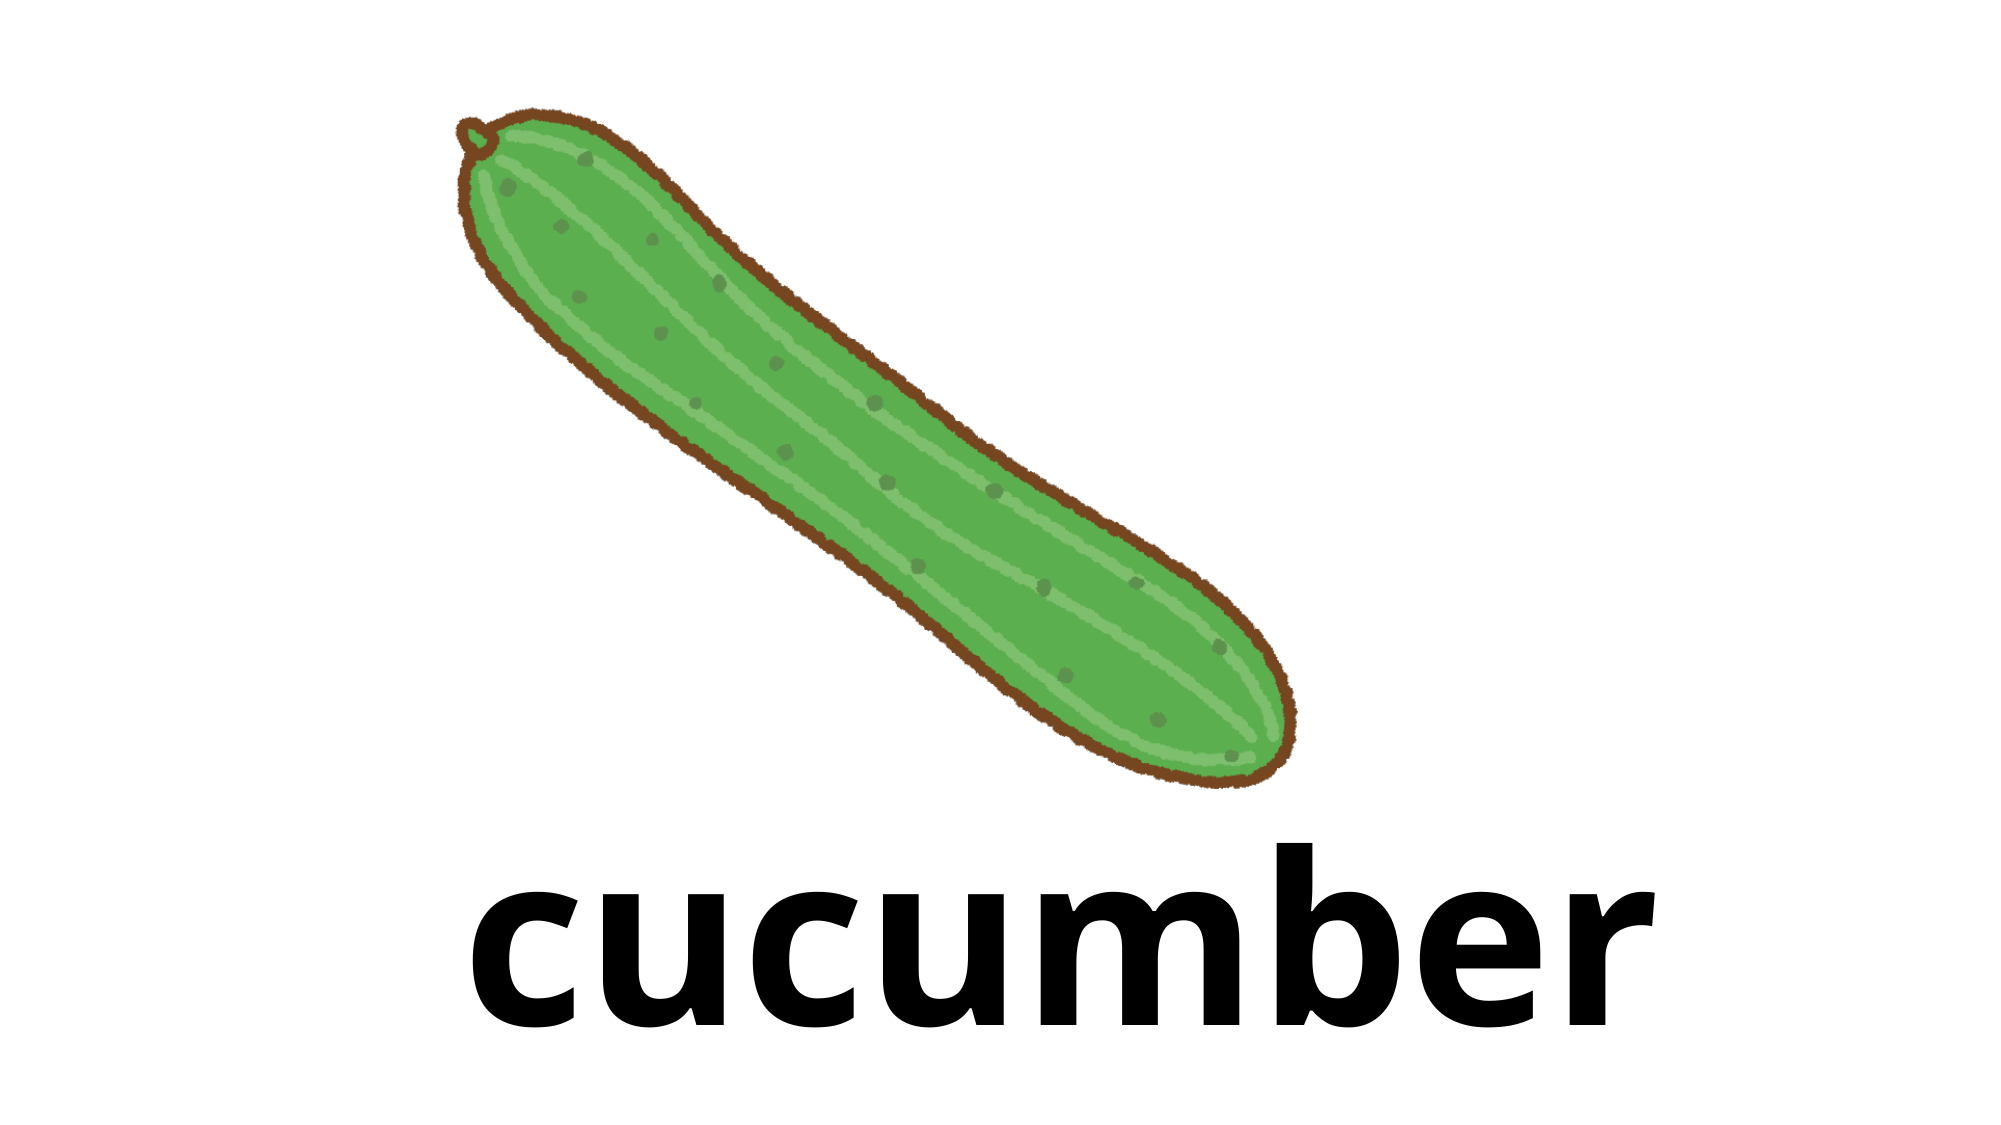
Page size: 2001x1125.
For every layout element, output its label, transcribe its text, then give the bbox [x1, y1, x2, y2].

text_box cucumber [446, 778, 1675, 1081]
picture [219, 0, 1523, 950]
